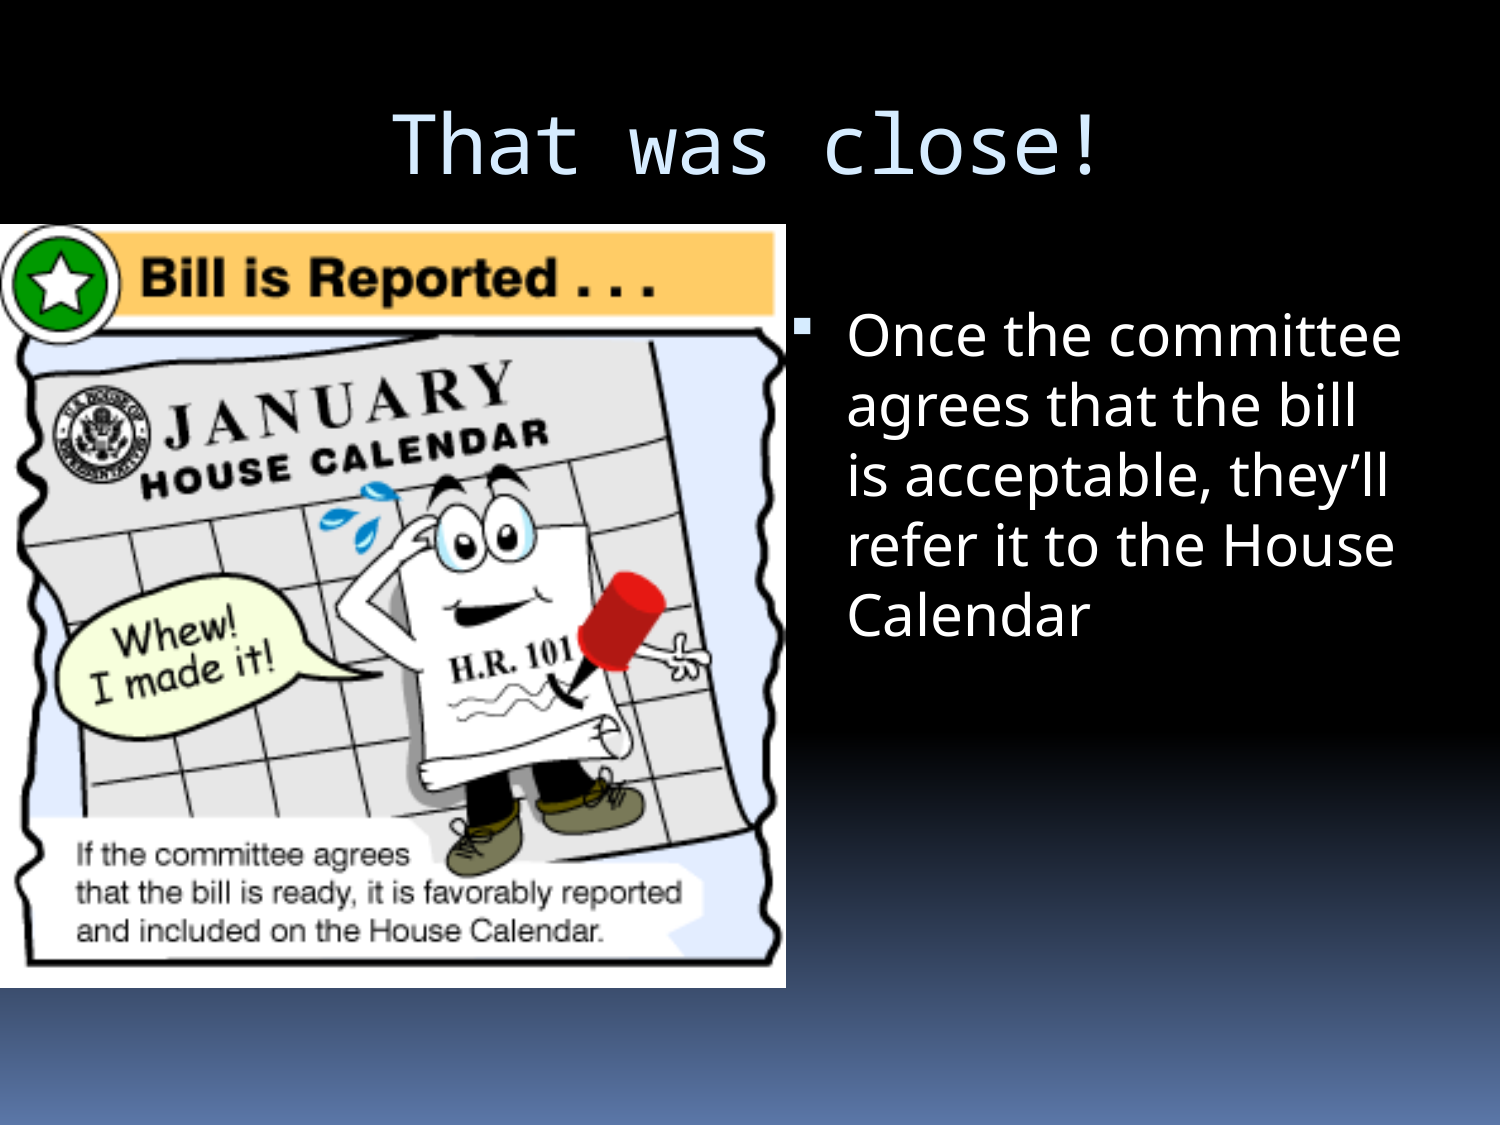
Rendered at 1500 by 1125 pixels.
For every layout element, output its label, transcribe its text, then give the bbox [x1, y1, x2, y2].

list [0, 224, 786, 988]
title That was close! [75, 83, 1425, 234]
list Once the committee agrees that the bill is acceptable, they’ll refer it to the House Calendar [763, 290, 1427, 1033]
